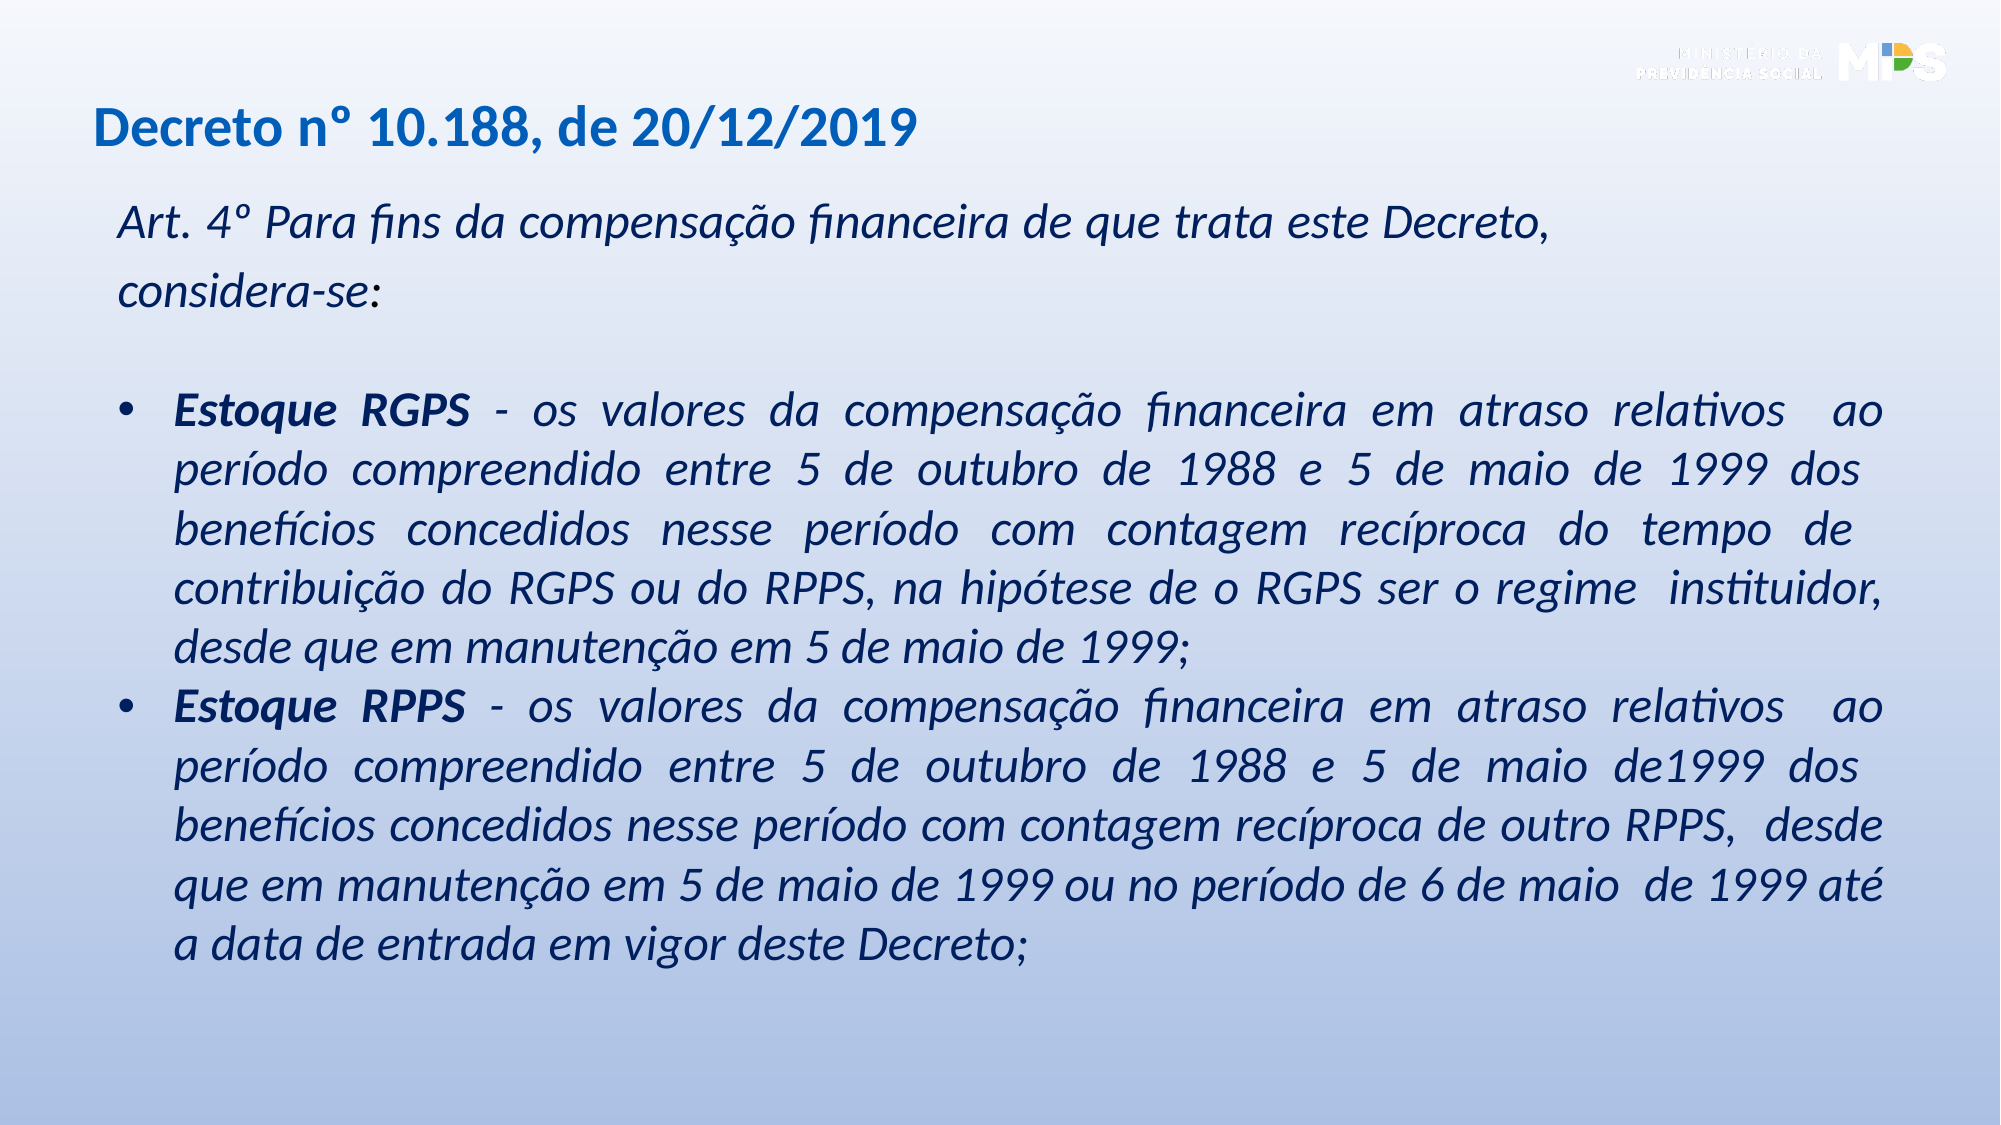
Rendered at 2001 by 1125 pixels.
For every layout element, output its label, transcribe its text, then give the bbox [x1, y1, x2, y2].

text_box Art. 4º Para fins da compensação financeira de que trata este Decreto, considera-se: Estoque RGPS - os valores da compensação financeira em atraso relativos ao período compreendido entre 5 de outubro de 1988 e 5 de maio de 1999 dos benefícios concedidos nesse período com contagem recíproca do tempo de contribuição do RGPS ou do RPPS, na hipótese de o RGPS ser o regime instituidor, desde que em manutenção em 5 de maio de 1999; Estoque RPPS - os valores da compensação financeira em atraso relativos ao período compreendido entre 5 de outubro de 1988 e 5 de maio de1999 dos benefícios concedidos nesse período com contagem recíproca de outro RPPS, desde que em manutenção em 5 de maio de 1999 ou no período de 6 de maio de 1999 até a data de entrada em vigor deste Decreto; [100, 171, 1900, 980]
picture [1637, 43, 1946, 81]
text_box Decreto nº 10.188, de 20/12/2019 [78, 80, 1209, 166]
